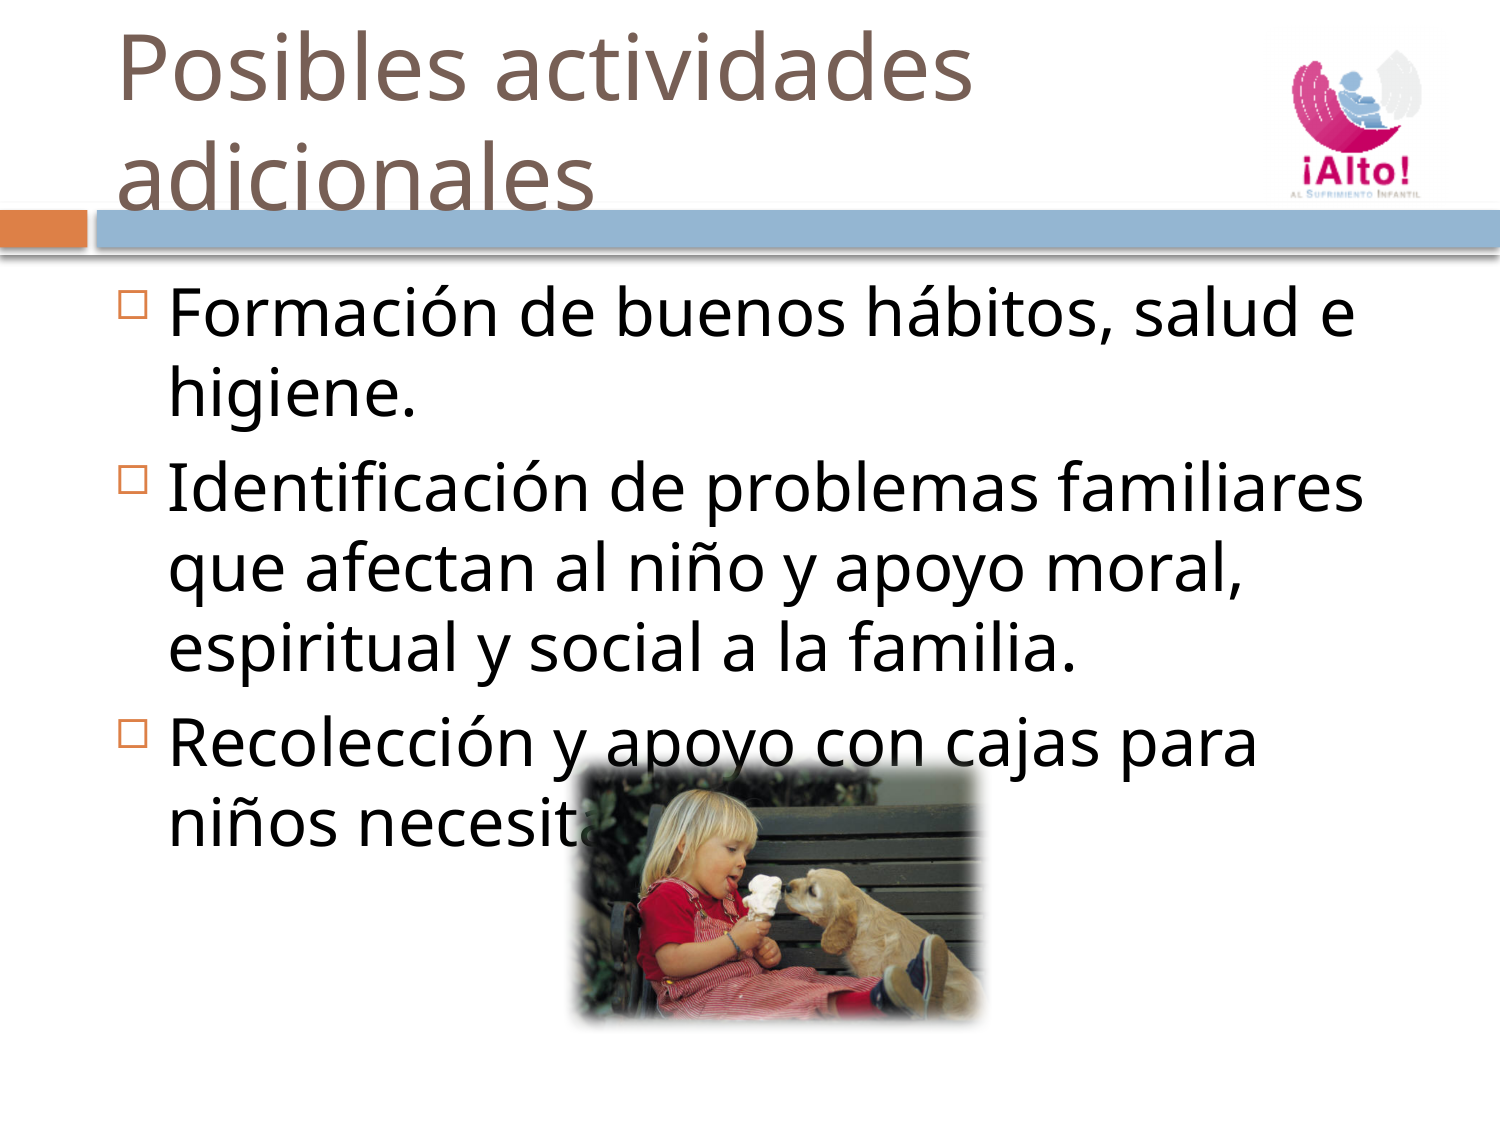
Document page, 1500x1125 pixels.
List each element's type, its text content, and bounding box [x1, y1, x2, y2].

picture [562, 749, 993, 1035]
picture [1262, 24, 1451, 213]
list Formación de buenos hábitos, salud e higiene. Identificación de problemas familiares que afectan al niño y apoyo moral, espiritual y social a la familia. Recolección y apoyo con cajas para niños necesitados. [100, 262, 1438, 1000]
title Posibles actividades adicionales [100, 37, 1256, 200]
